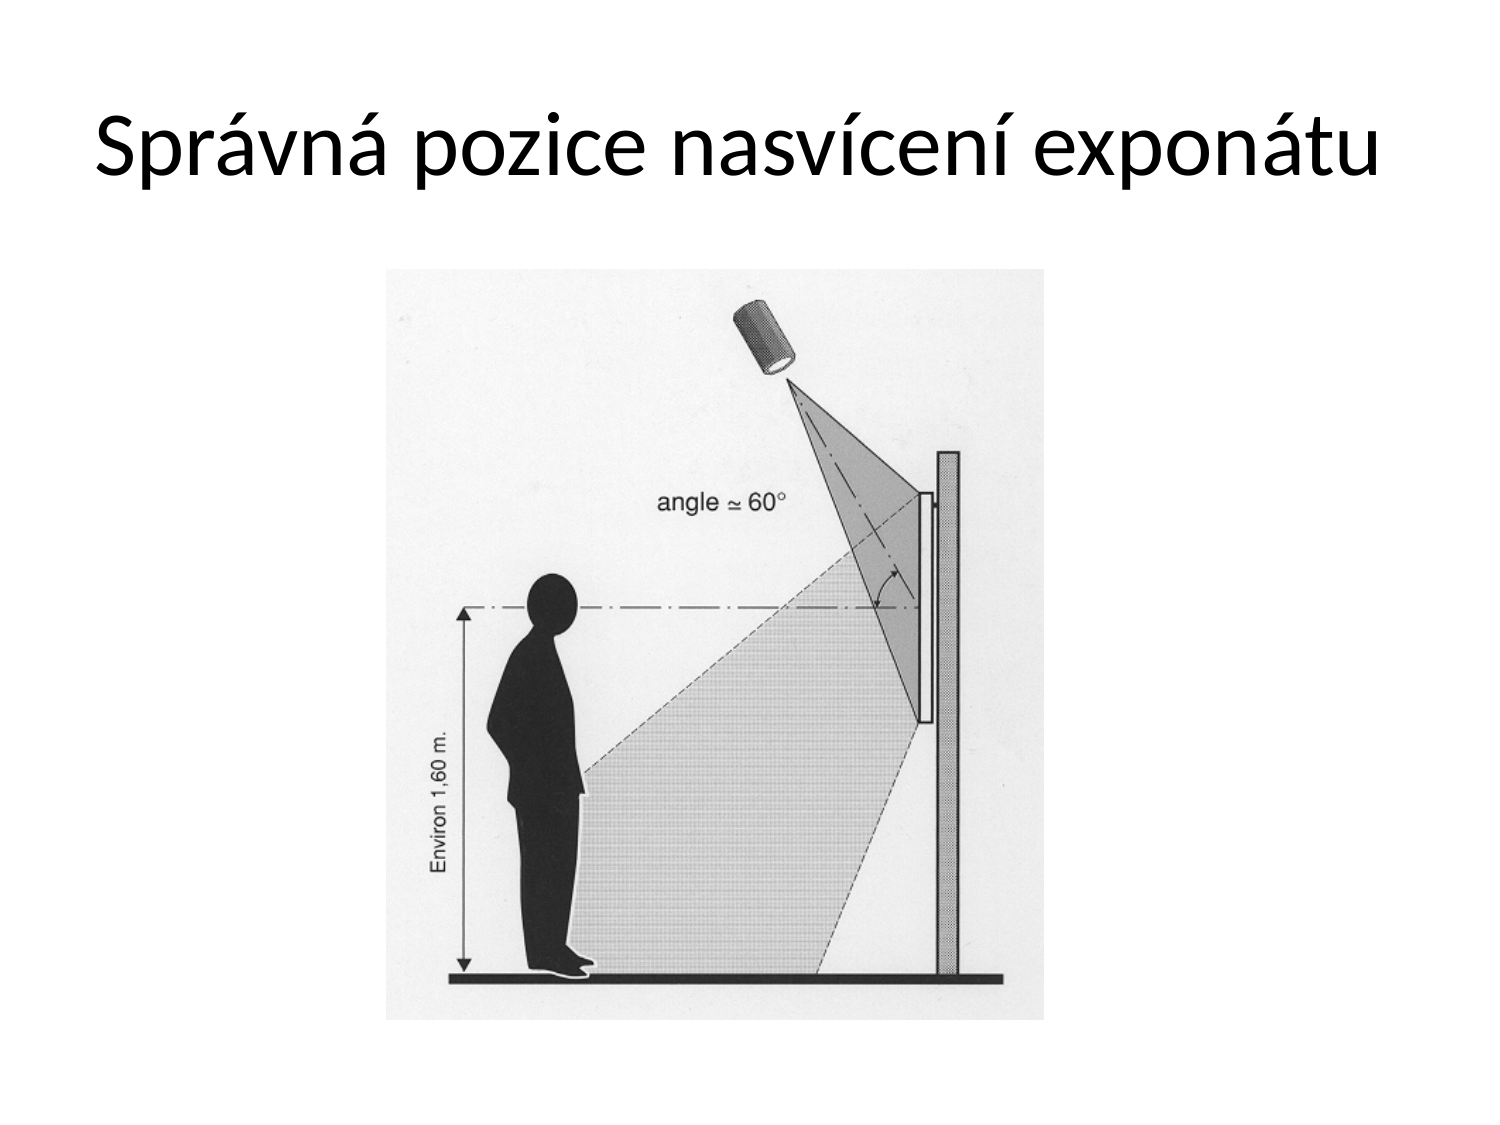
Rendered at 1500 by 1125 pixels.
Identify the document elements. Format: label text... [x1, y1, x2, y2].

title Správná pozice nasvícení exponátu [75, 45, 1425, 233]
picture [386, 269, 1044, 1020]
